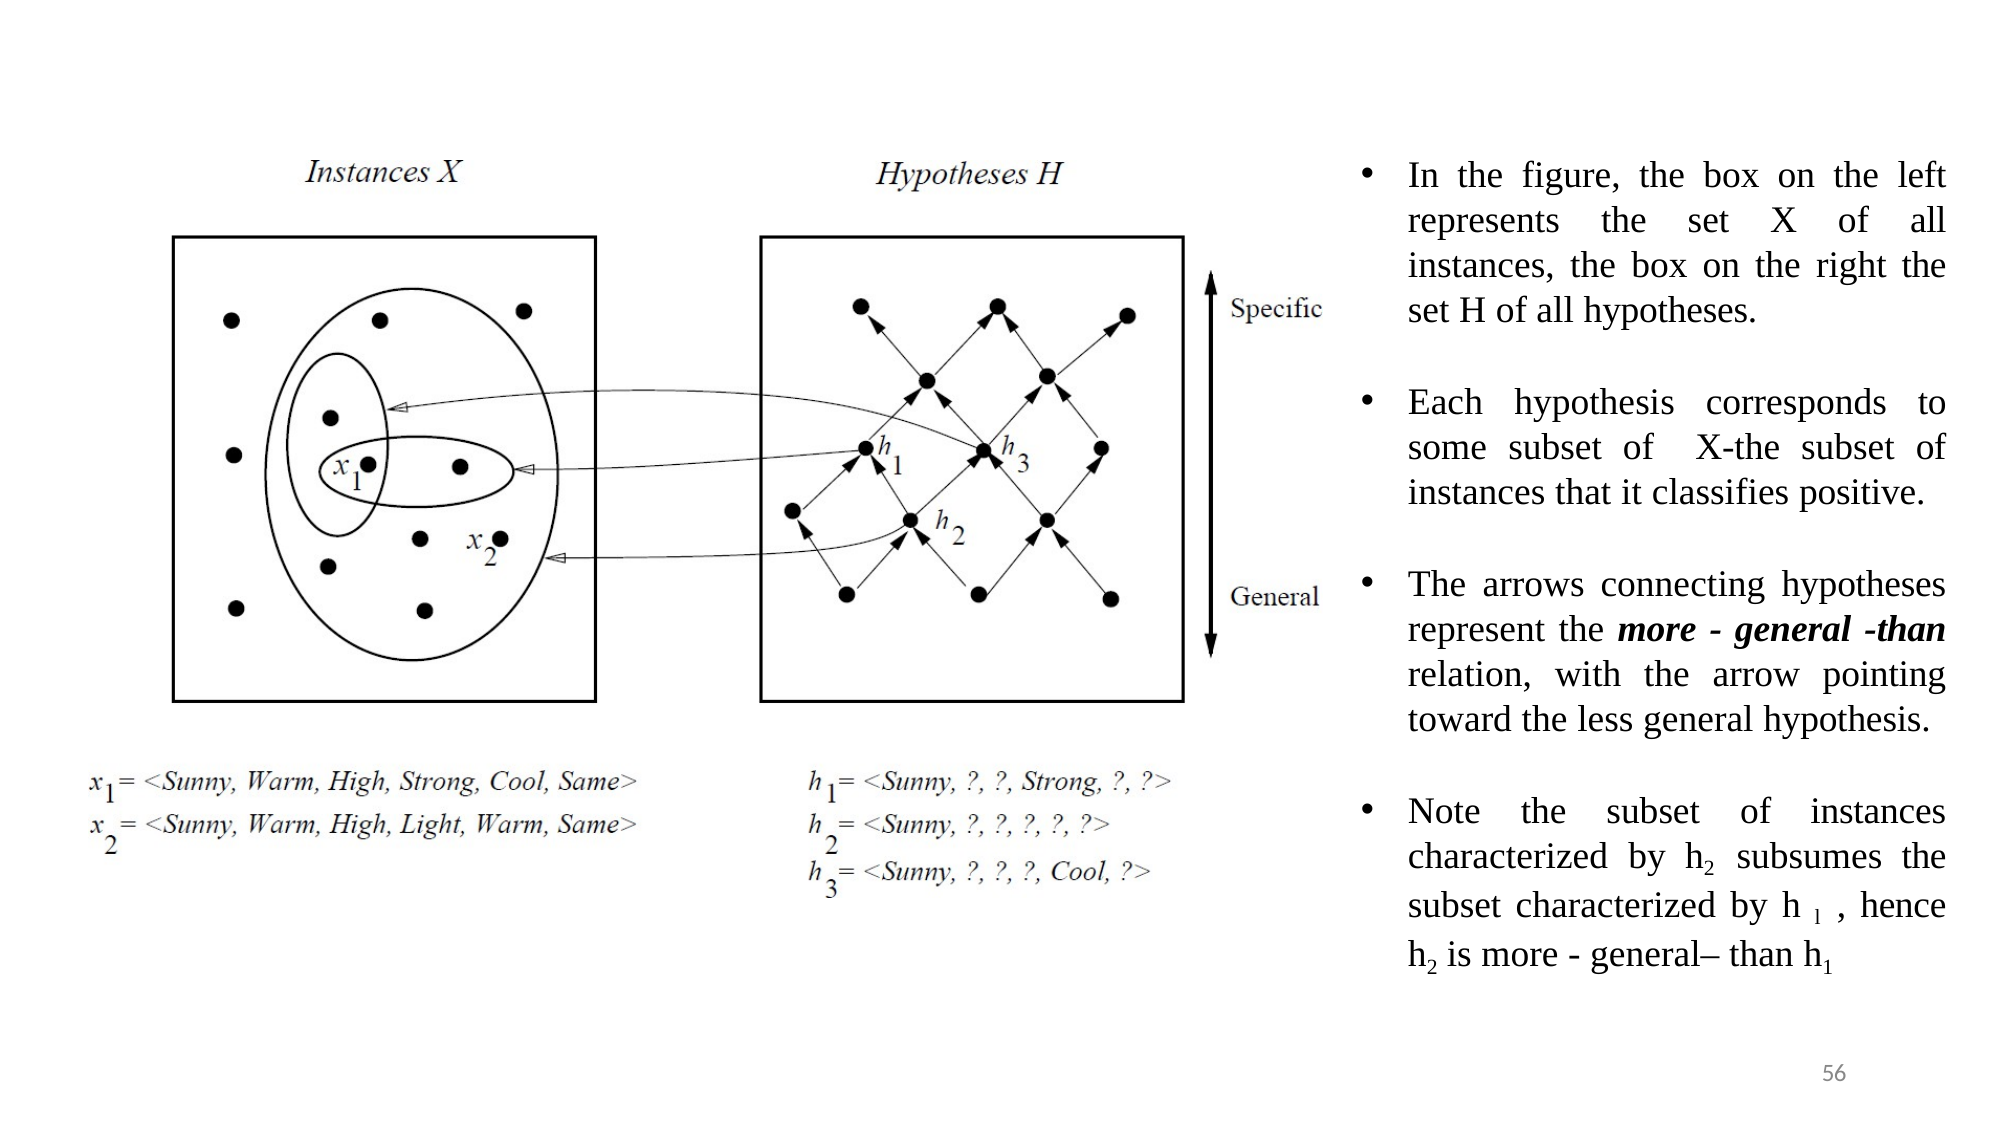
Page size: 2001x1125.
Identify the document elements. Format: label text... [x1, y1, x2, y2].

text_box In the figure, the box on the left represents the set X of all instances, the box on the right the set H of all hypotheses. Each hypothesis corresponds to some subset of X-the subset of instances that it classifies positive. The arrows connecting hypotheses represent the more - general -than relation, with the arrow pointing toward the less general hypothesis. Note the subset of instances characterized by h2 subsumes the subset characterized by h l , hence h2 is more - general– than h1 [1356, 147, 1953, 979]
slide_number 56 [1815, 1060, 1856, 1125]
picture [88, 160, 1324, 898]
